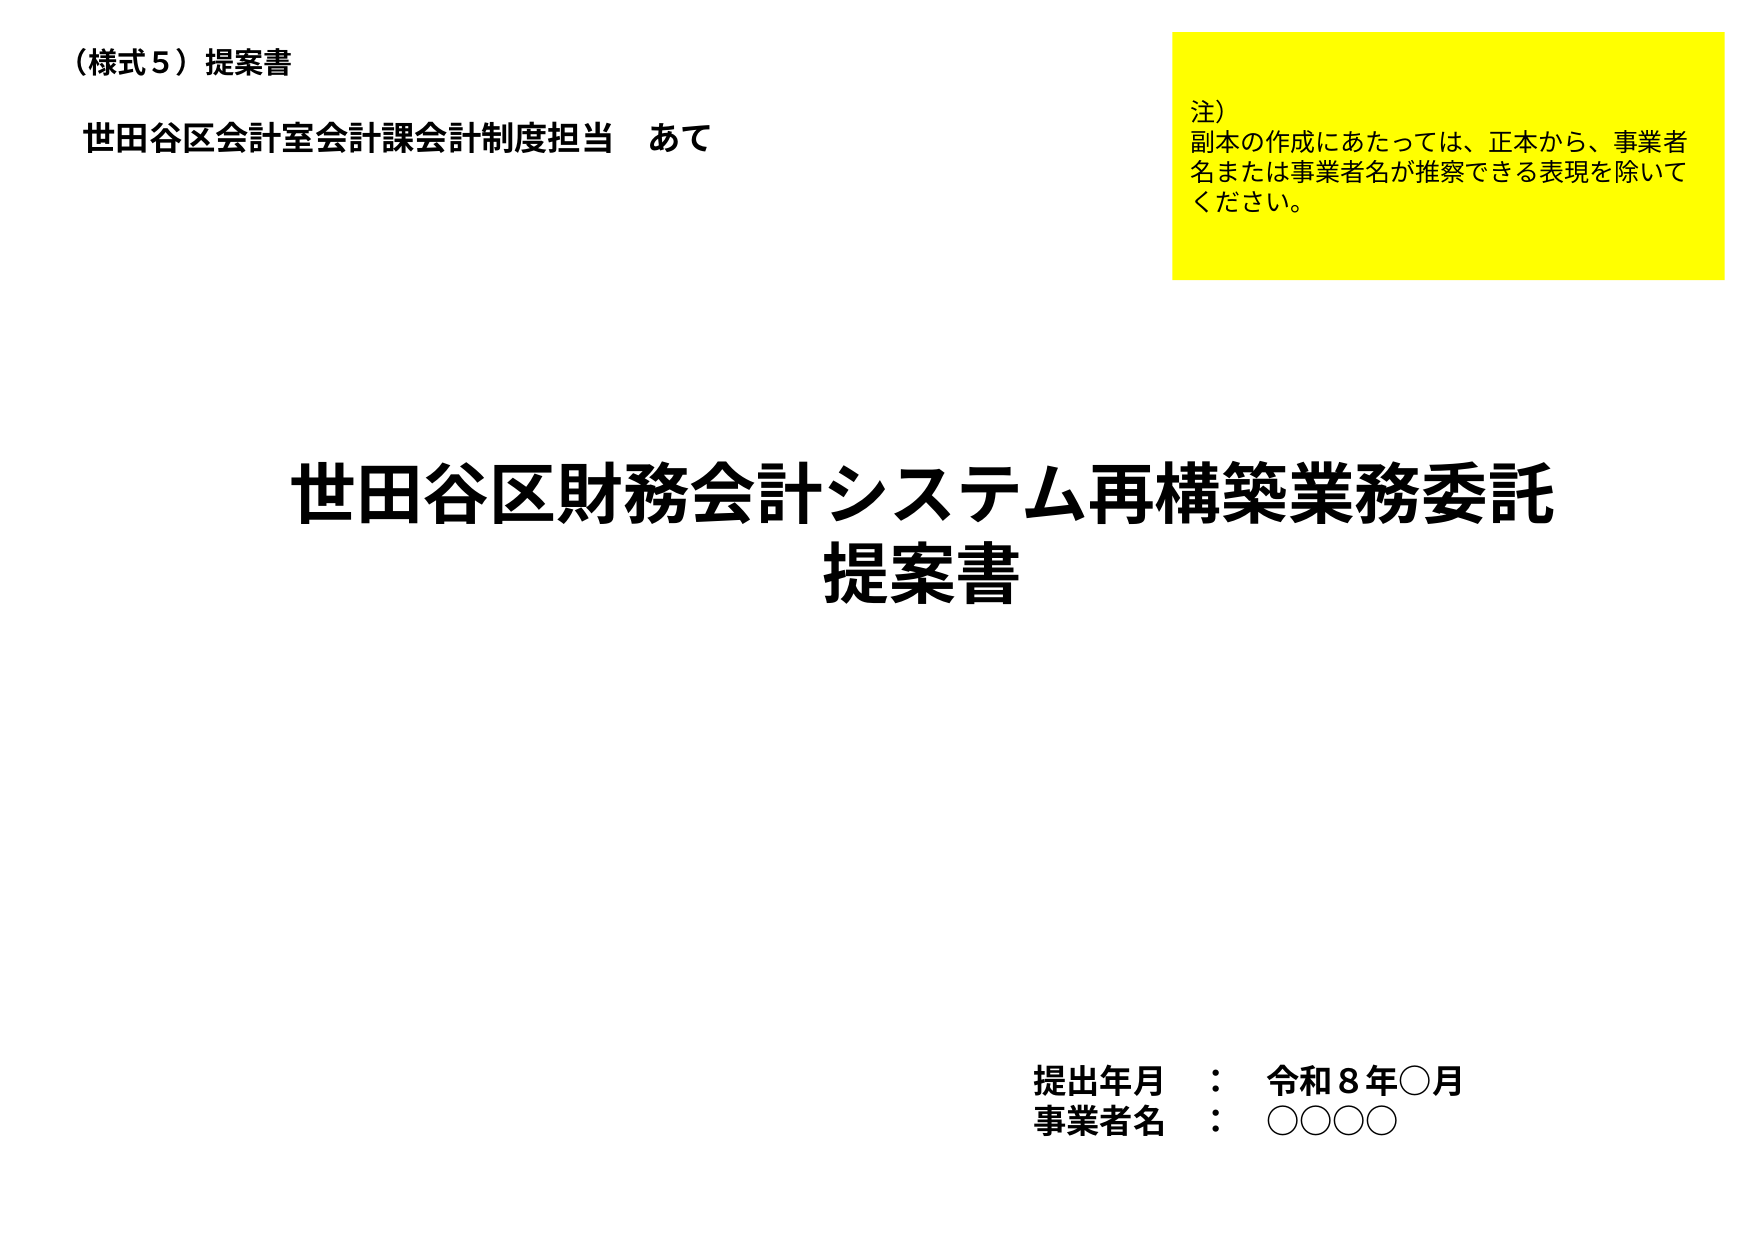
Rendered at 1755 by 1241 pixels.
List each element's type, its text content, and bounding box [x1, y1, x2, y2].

text_box 世田谷区財務会計システム再構築業務委託 提案書 [41, 451, 1690, 671]
text_box 提出年月 ： 令和８年○月 事業者名 ： ○○○○ [1033, 1060, 1713, 1196]
text_box 注） 副本の作成にあたっては、正本から、事業者名または事業者名が推察できる表現を除いてください。 [1170, 30, 1727, 282]
text_box 世田谷区会計室会計課会計制度担当 あて [82, 117, 756, 177]
text_box （様式５）提案書 [59, 44, 325, 104]
